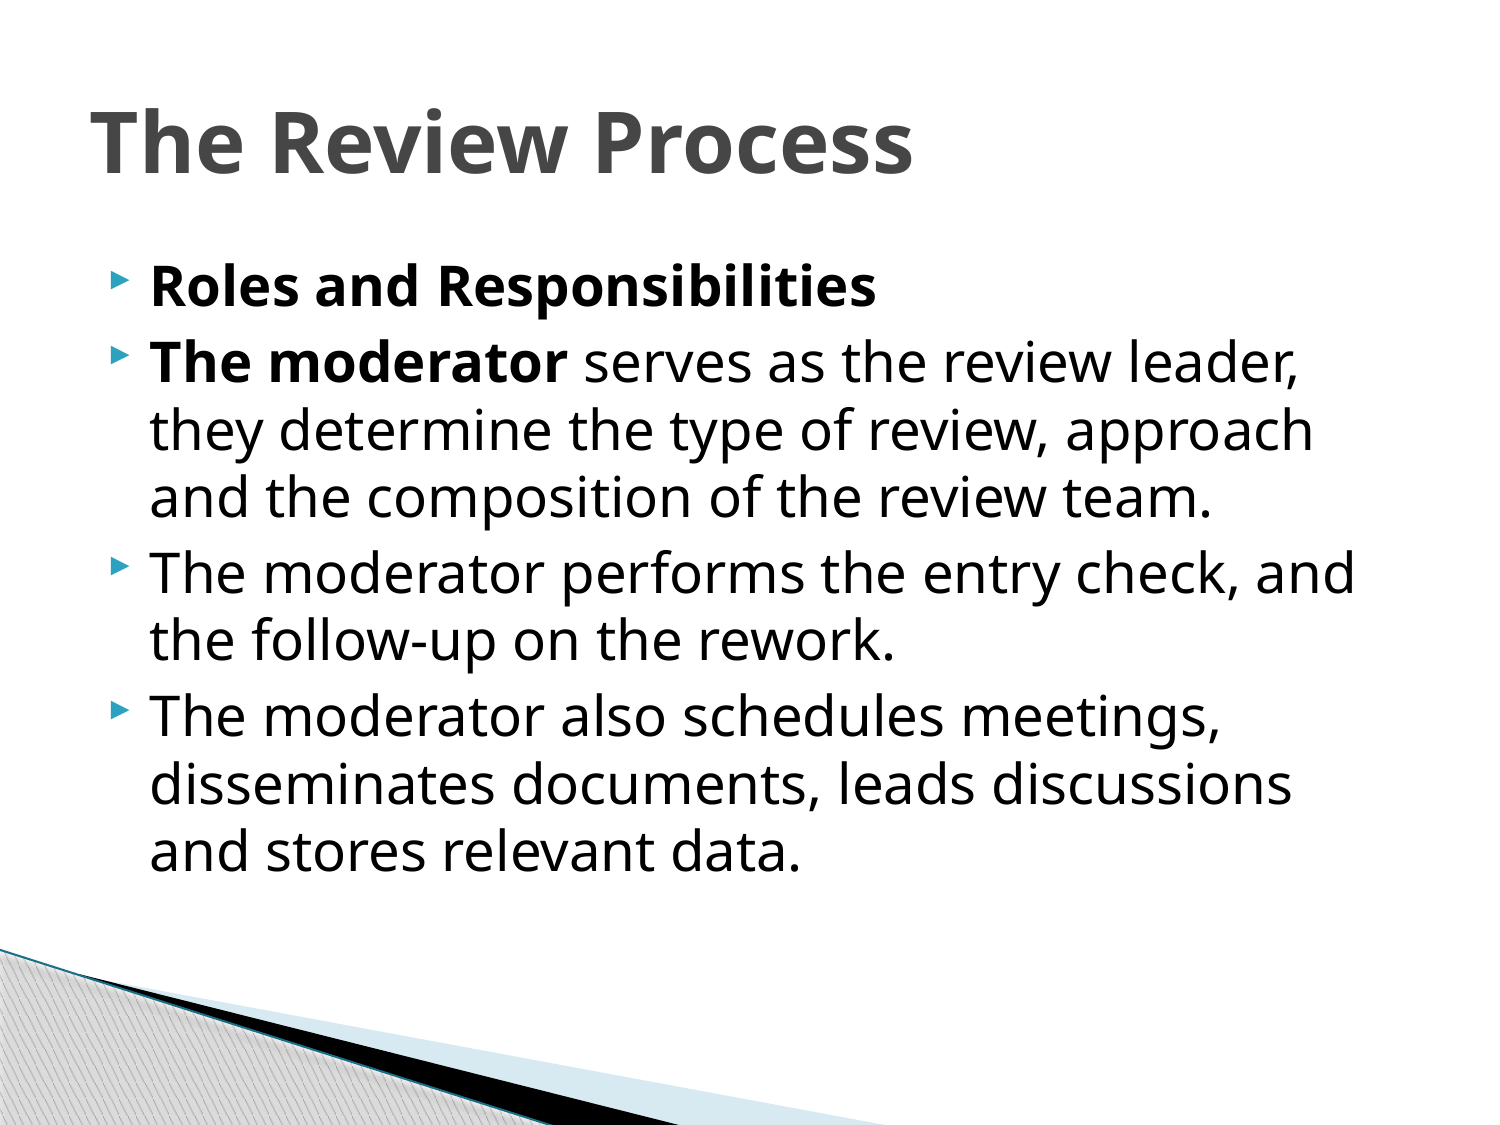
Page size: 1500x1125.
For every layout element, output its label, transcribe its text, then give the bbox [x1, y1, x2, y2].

title The Review Process [75, 45, 1425, 233]
list Roles and Responsibilities The moderator serves as the review leader, they determine the type of review, approach and the composition of the review team. The moderator performs the entry check, and the follow-up on the rework. The moderator also schedules meetings, disseminates documents, leads discussions and stores relevant data. [75, 243, 1388, 1012]
